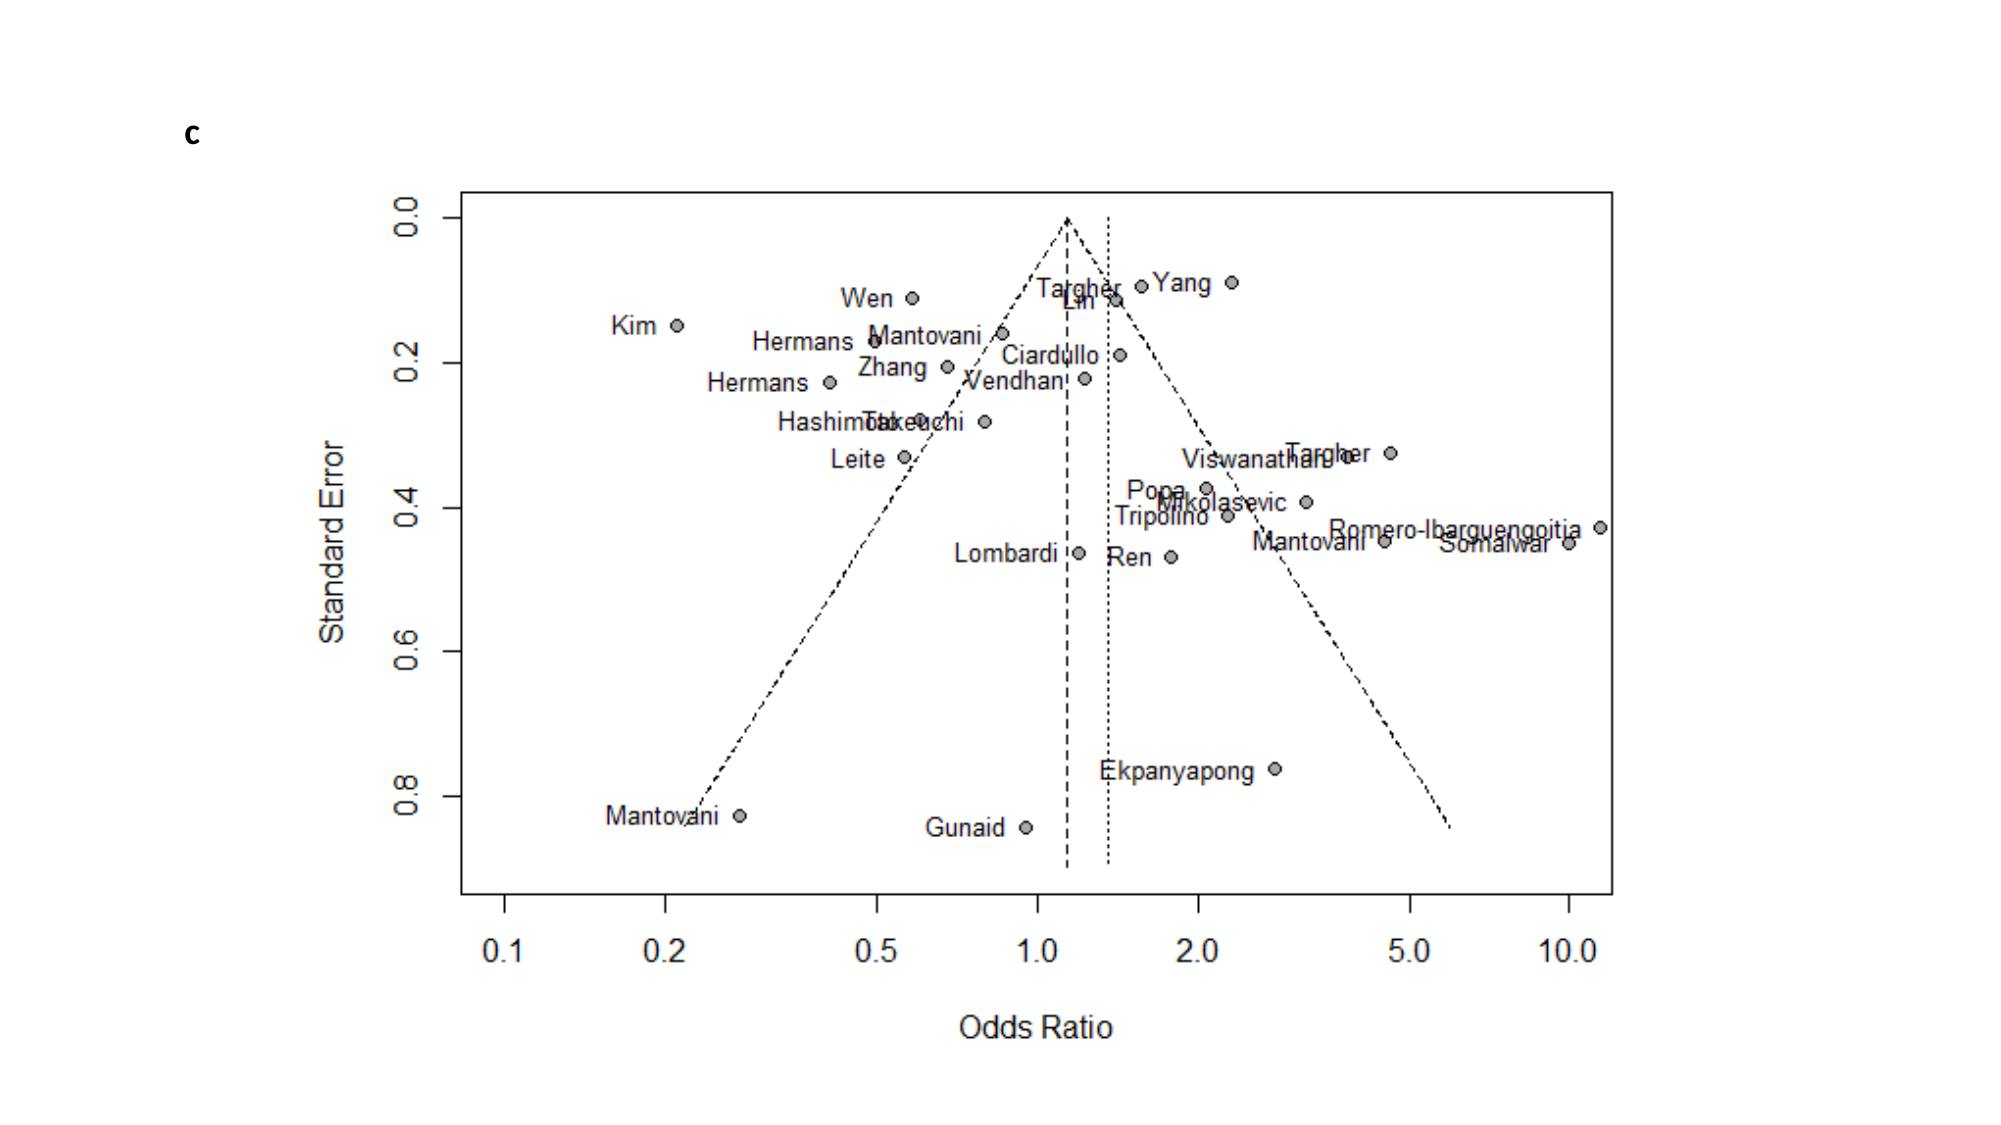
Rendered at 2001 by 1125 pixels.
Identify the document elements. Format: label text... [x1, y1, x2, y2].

text_box c [169, 99, 308, 160]
picture [308, 39, 1692, 1086]
